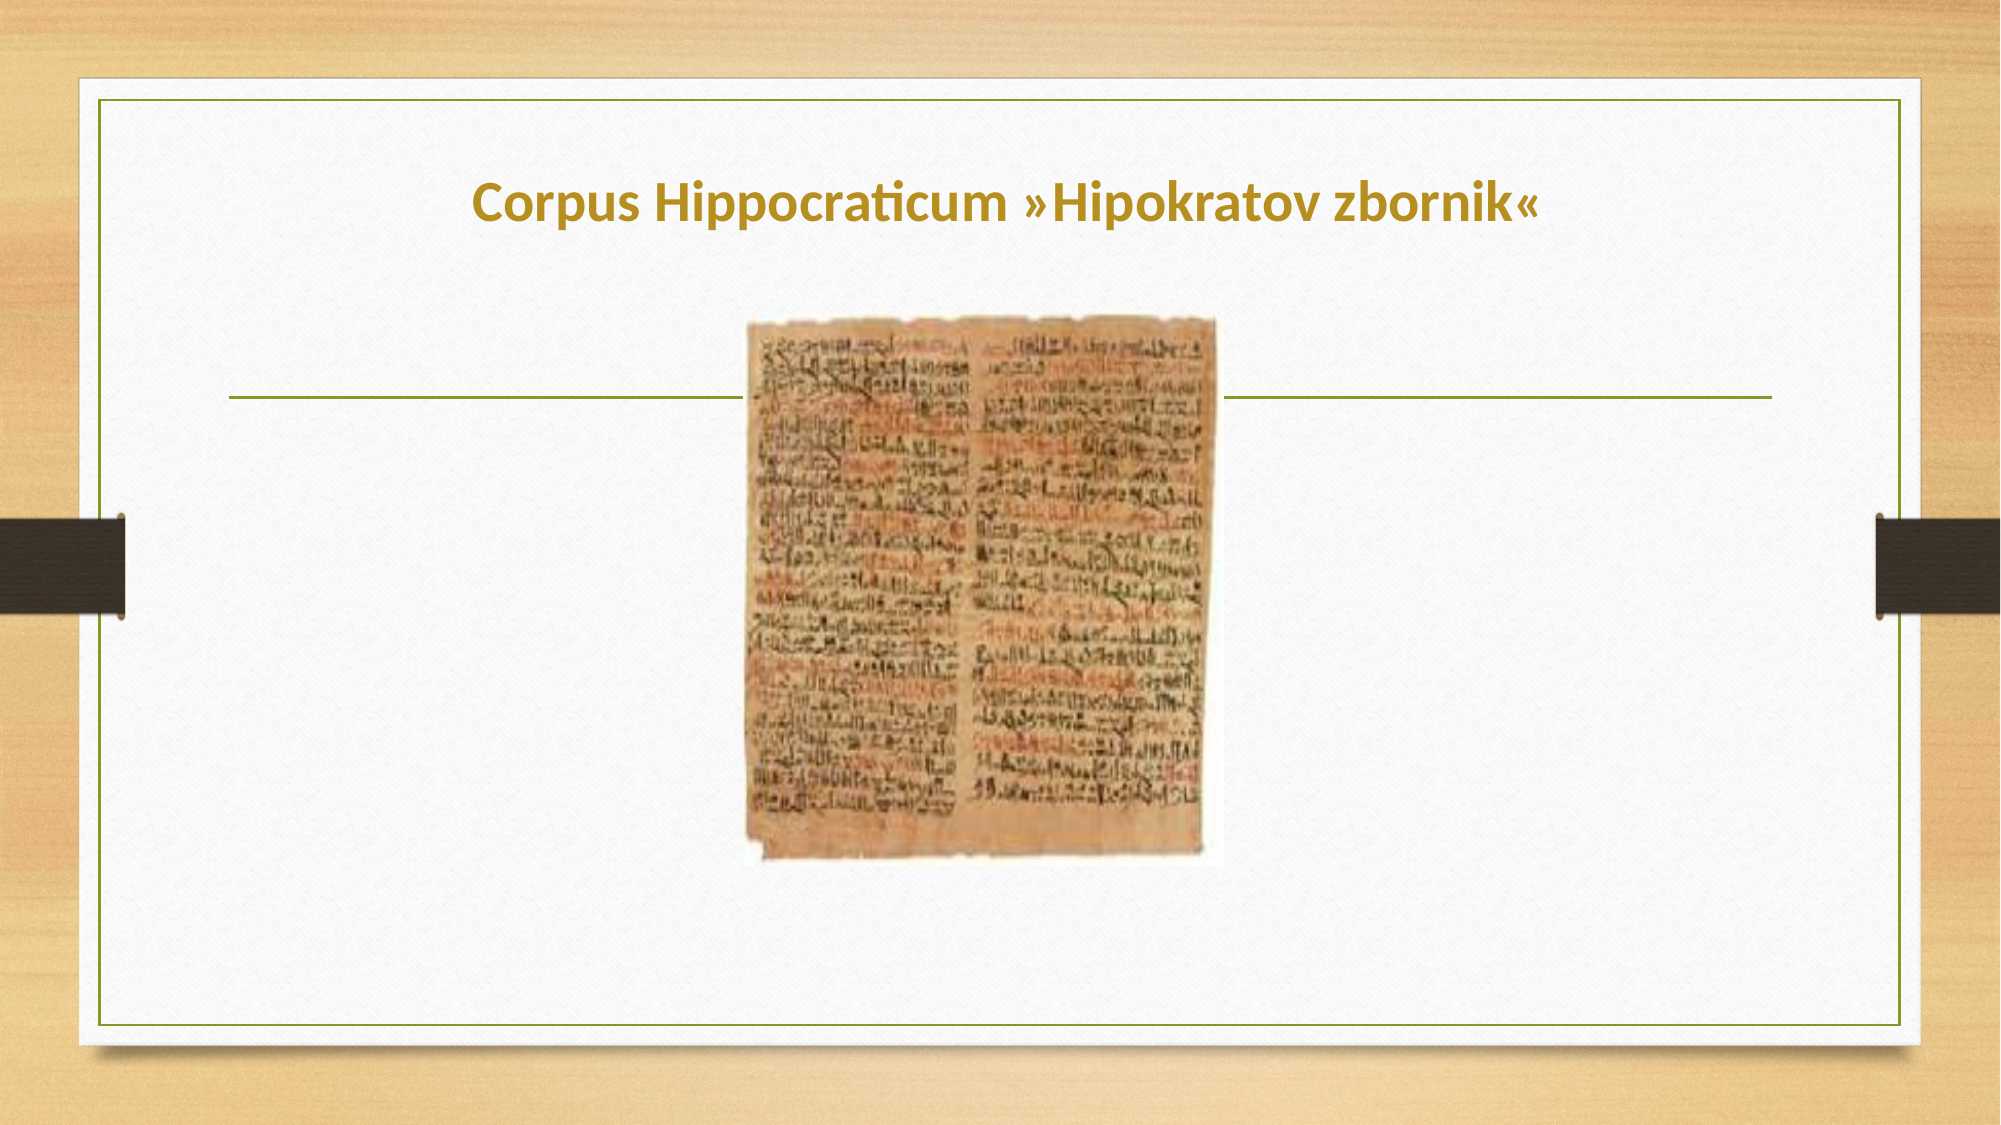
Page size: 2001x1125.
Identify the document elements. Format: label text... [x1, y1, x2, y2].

title Corpus Hippocraticum »Hipokratov zbornik« [212, 161, 1788, 375]
picture [0, 0, 2001, 1125]
